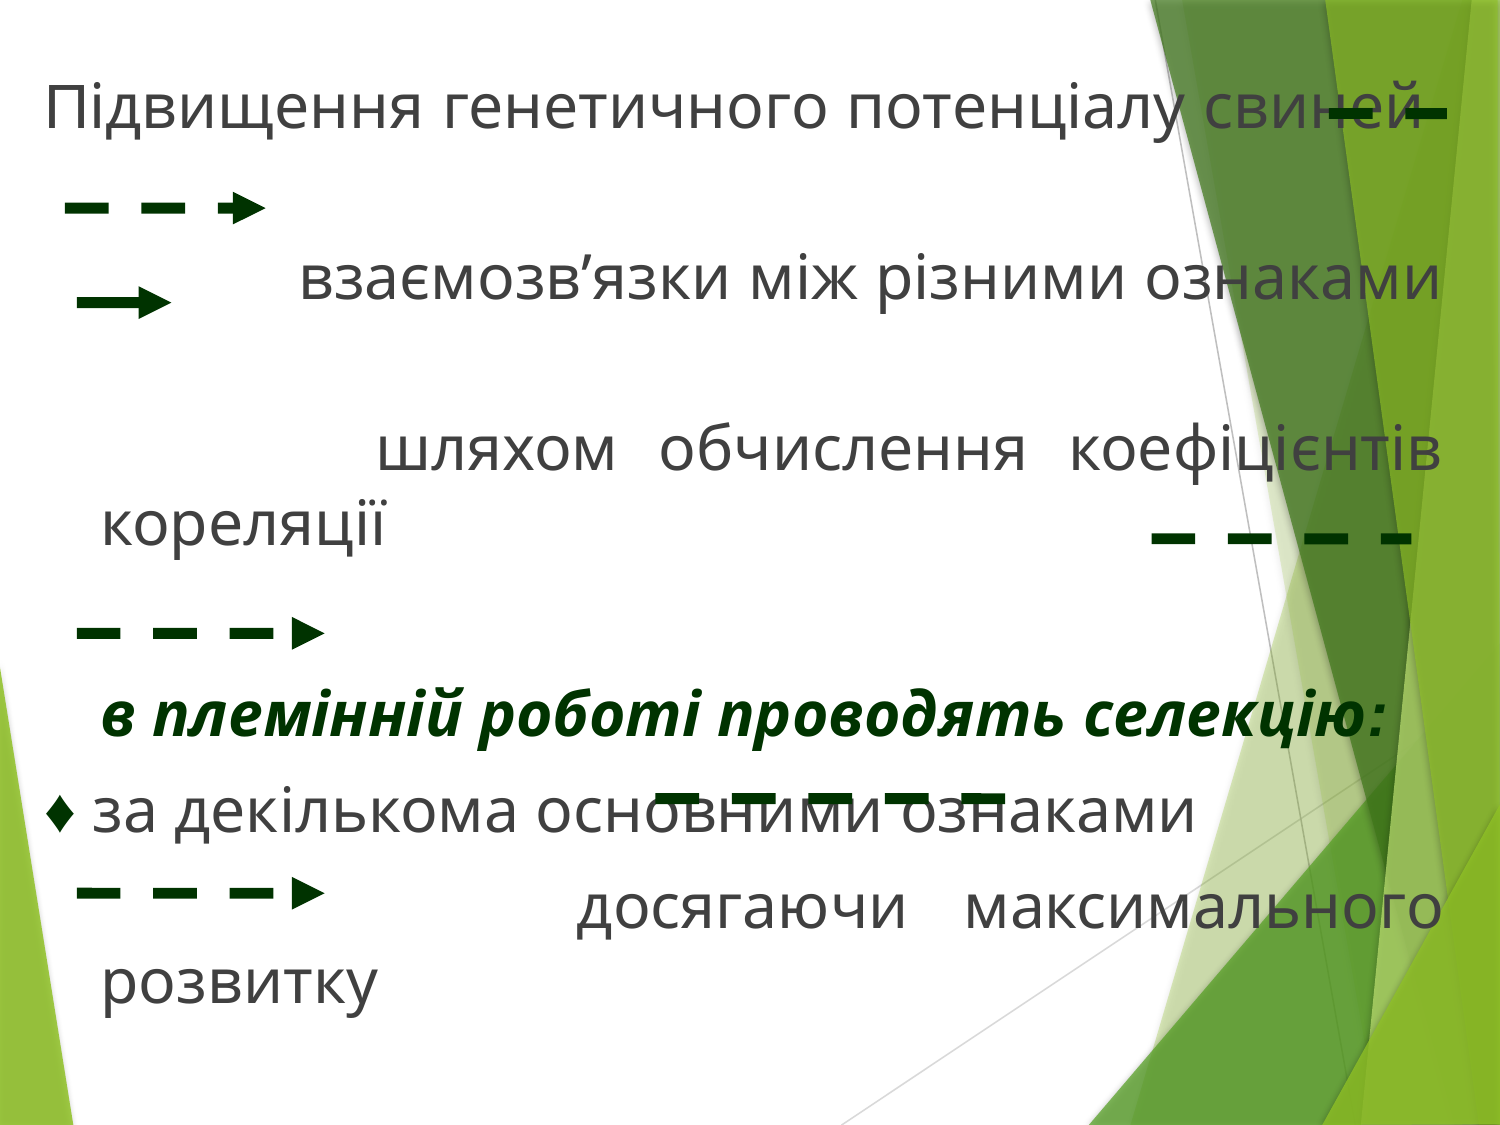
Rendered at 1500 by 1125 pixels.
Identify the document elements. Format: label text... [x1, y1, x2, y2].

text_box [253, 201, 266, 215]
text_box [76, 296, 172, 309]
list Підвищення генетичного потенціалу свиней взаємозв’язки між різними ознаками шляхом обчислення коефіцієнтів кореляції в племінній роботі проводять селекцію: ♦ за декількома основними ознаками досягаючи максимального розвитку ♦ щодо інших ознак розвиток був на рівні стандартів [29, 58, 1460, 1059]
text_box [310, 627, 325, 640]
text_box [310, 887, 325, 900]
